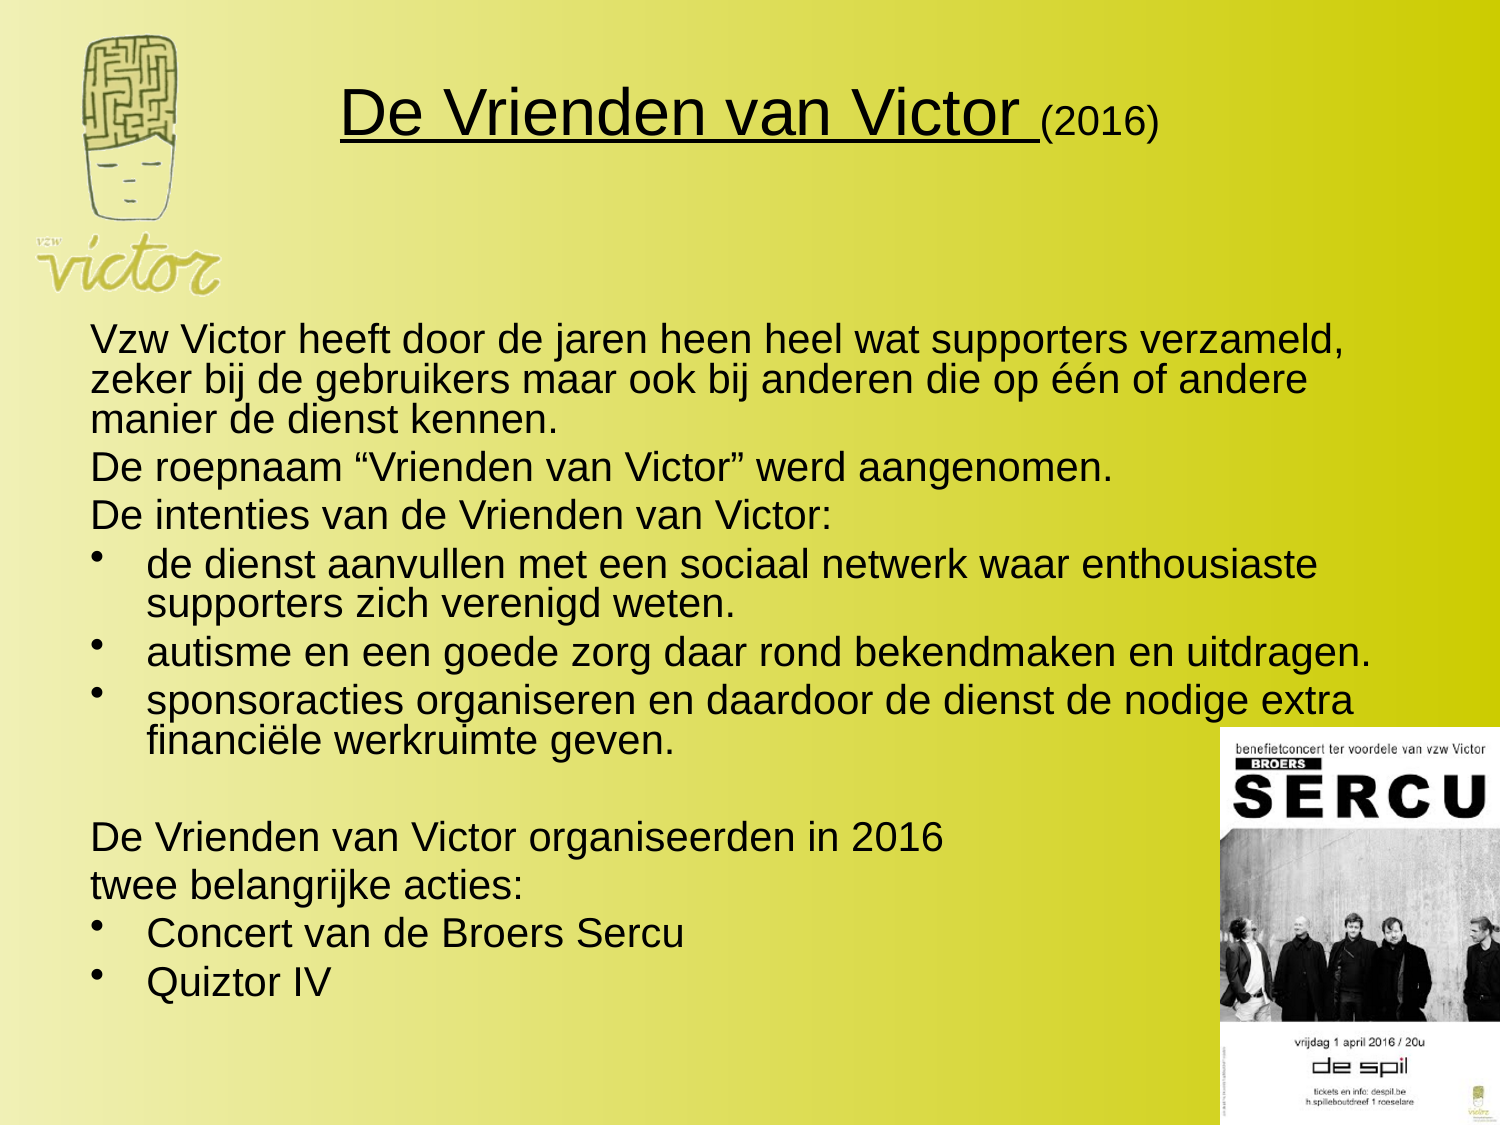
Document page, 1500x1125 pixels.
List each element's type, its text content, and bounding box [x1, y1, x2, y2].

title De Vrienden van Victor (2016) [74, 44, 1426, 233]
picture [1220, 727, 1500, 1125]
picture [29, 30, 234, 303]
list Vzw Victor heeft door de jaren heen heel wat supporters verzameld, zeker bij de gebruikers maar ook bij anderen die op één of andere manier de dienst kennen. De roepnaam “Vrienden van Victor” werd aangenomen. De intenties van de Vrienden van Victor: de dienst aanvullen met een sociaal netwerk waar enthousiaste supporters zich verenigd weten. autisme en een goede zorg daar rond bekendmaken en uitdragen. sponsoracties organiseren en daardoor de dienst de nodige extra financiële werkruimte geven. De Vrienden van Victor organiseerden in 2016 twee belangrijke acties: Concert van de Broers Sercu Quiztor IV [74, 255, 1426, 1006]
